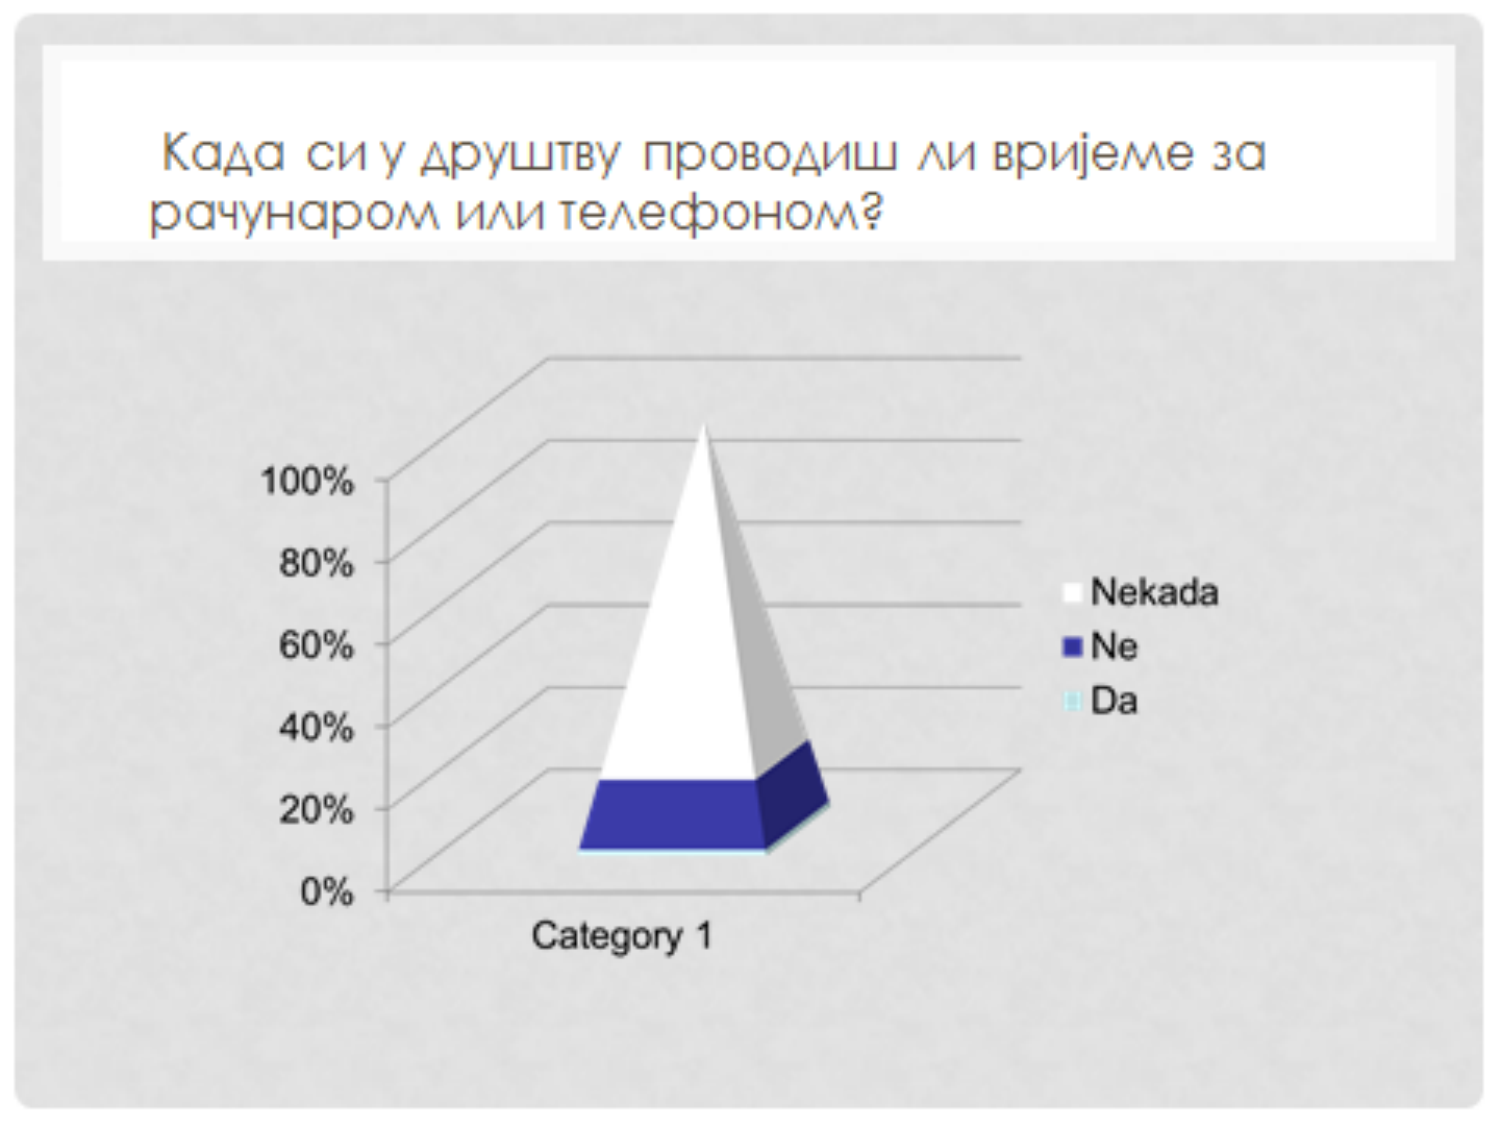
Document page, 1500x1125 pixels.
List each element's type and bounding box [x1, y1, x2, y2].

list [0, 0, 1500, 1125]
